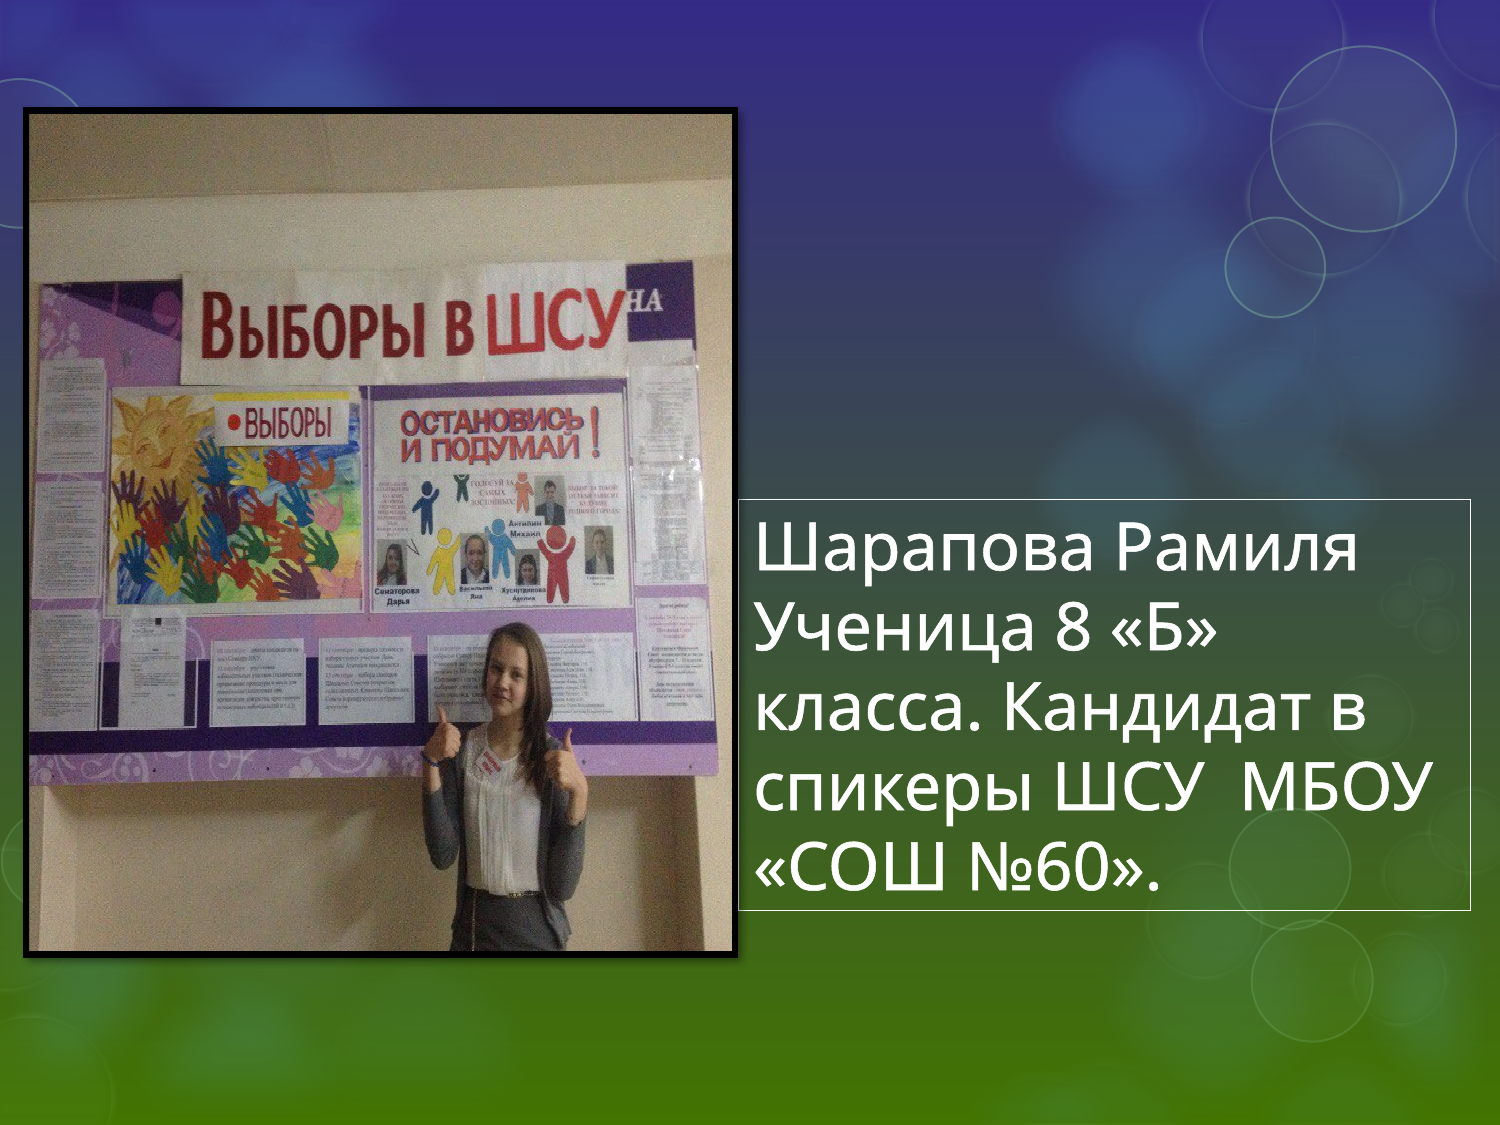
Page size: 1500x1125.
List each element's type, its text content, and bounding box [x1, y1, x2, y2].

picture [28, 113, 733, 952]
title Шарапова Рамиля Ученица 8 «Б» класса. Кандидат в спикеры ШСУ МБОУ «СОШ №60». [748, 499, 1471, 911]
